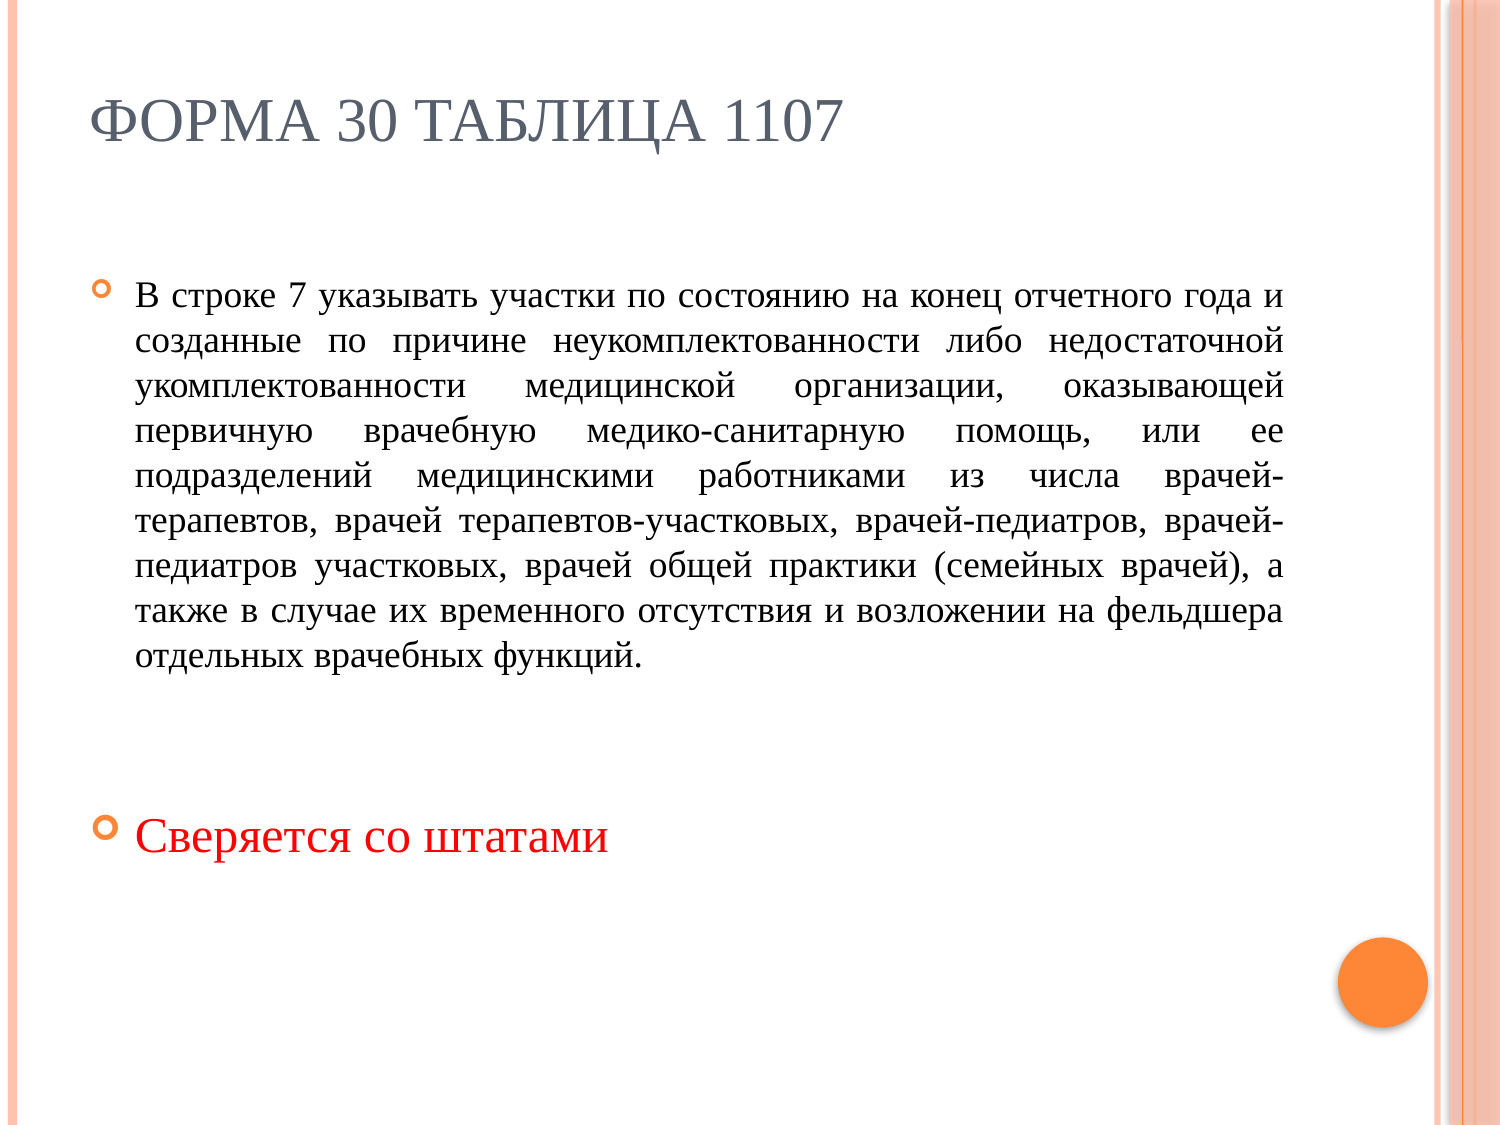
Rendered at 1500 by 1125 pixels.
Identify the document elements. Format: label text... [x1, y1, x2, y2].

title Форма 30 Таблица 1107 [75, 45, 1300, 161]
list В строке 7 указывать участки по состоянию на конец отчетного года и созданные по причине неукомплектованности либо недостаточной укомплектованности медицинской организации, оказывающей первичную врачебную медико-санитарную помощь, или ее подразделений медицинскими работниками из числа врачей-терапевтов, врачей терапевтов-участковых, врачей-педиатров, врачей-педиатров участковых, врачей общей практики (семейных врачей), а также в случае их временного отсутствия и возложении на фельдшера отдельных врачебных функций. Сверяется со штатами [75, 262, 1300, 1062]
